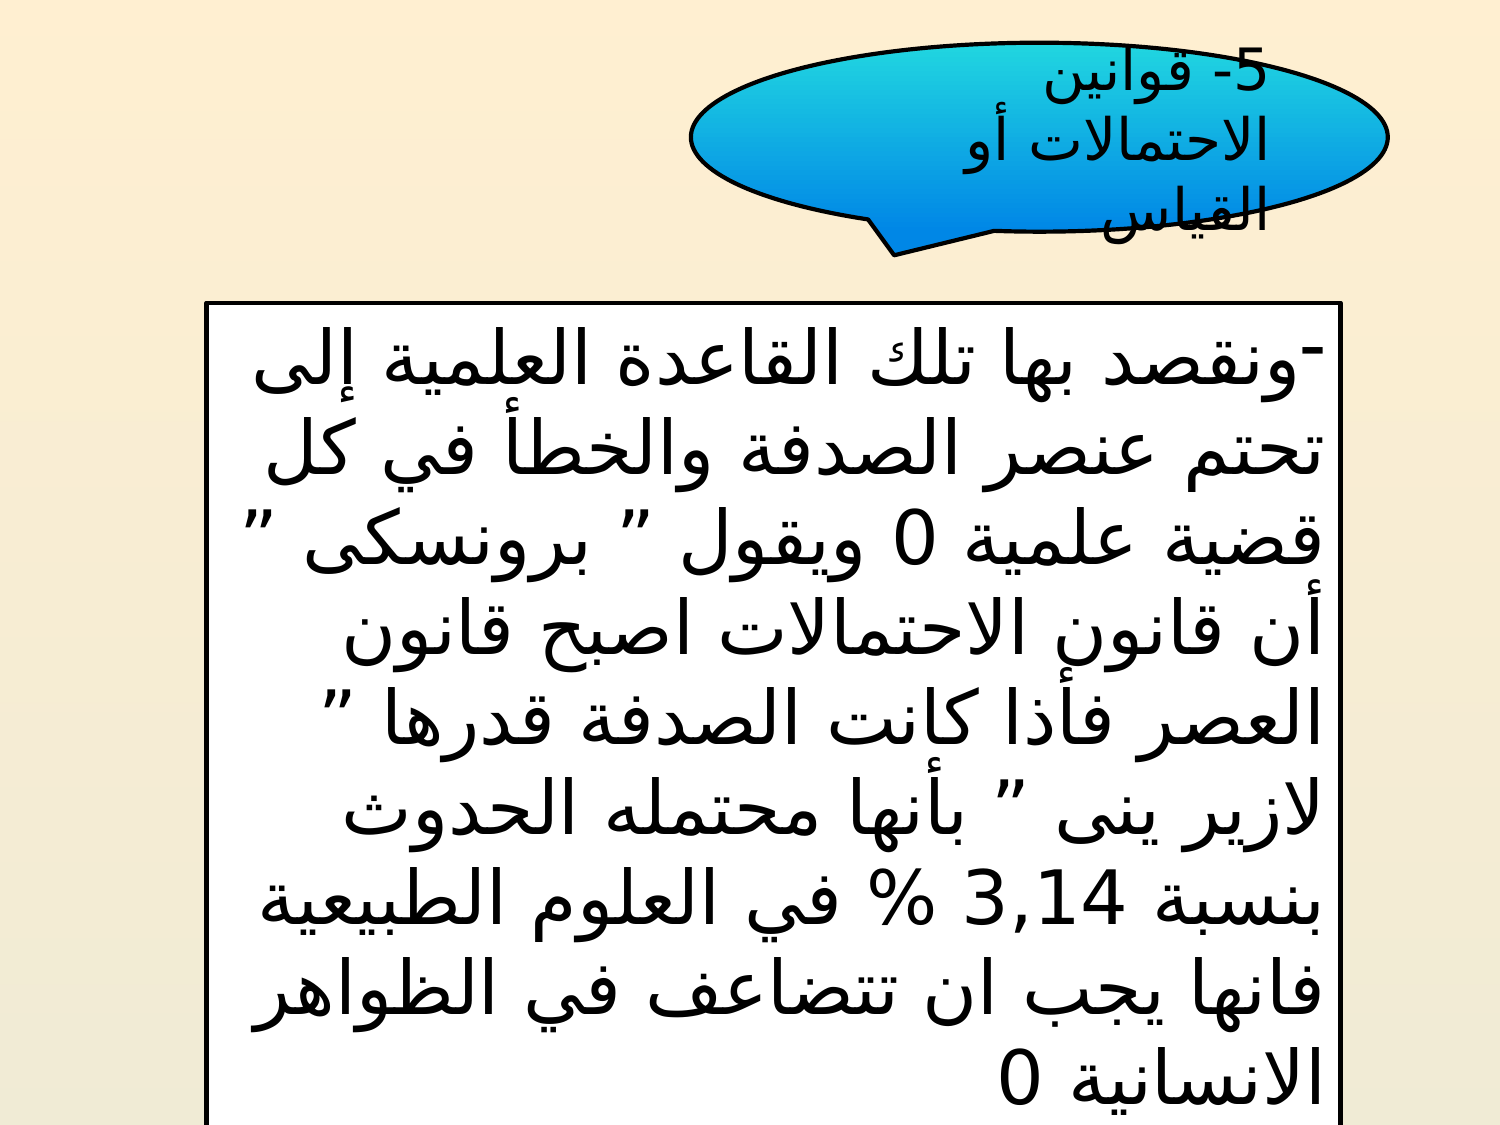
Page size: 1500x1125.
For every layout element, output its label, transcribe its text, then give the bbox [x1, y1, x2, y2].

text_box ونقصد بها تلك القاعدة العلمية إلى تحتم عنصر الصدفة والخطأ في كل قضية علمية 0 ويقول ” برونسكى ” أن قانون الاحتمالات اصبح قانون العصر فأذا كانت الصدفة قدرها ” لازير ينى ” بأنها محتمله الحدوث بنسبة 3,14 % في العلوم الطبيعية فانها يجب ان تتضاعف في الظواهر الانسانية 0 [204, 301, 1343, 1125]
text_box 5- قوانين الاحتمالات أو القياس [688, 40, 1390, 258]
